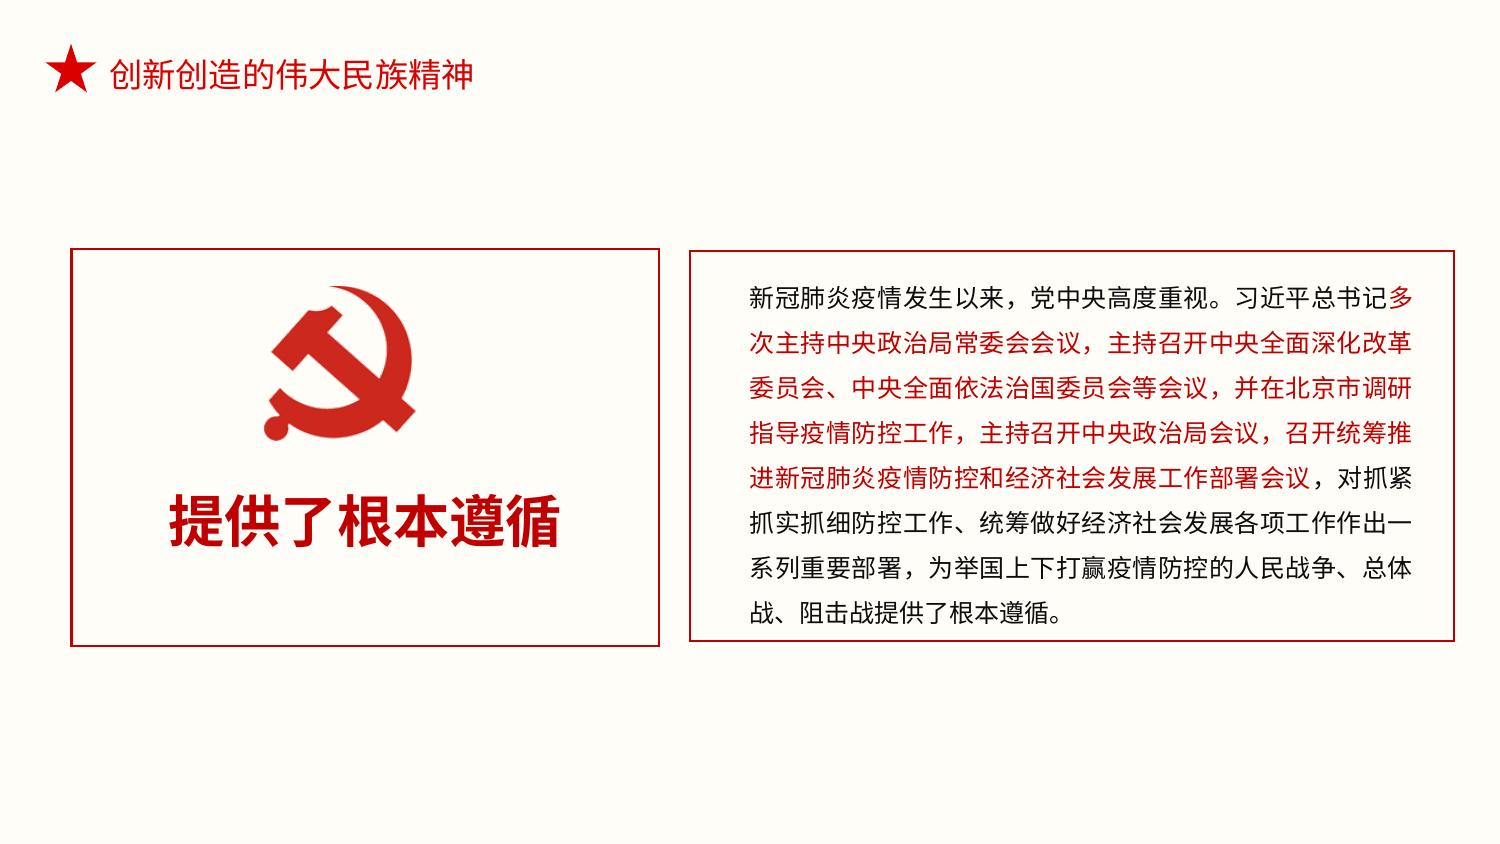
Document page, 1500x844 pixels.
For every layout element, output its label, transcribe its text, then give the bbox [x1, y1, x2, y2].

text_box 新冠肺炎疫情发生以来，党中央高度重视。习近平总书记多次主持中央政治局常委会会议，主持召开中央全面深化改革委员会、中央全面依法治国委员会等会议，并在北京市调研指导疫情防控工作，主持召开中央政治局会议，召开统筹推进新冠肺炎疫情防控和经济社会发展工作部署会议，对抓紧抓实抓细防控工作、统筹做好经济社会发展各项工作作出一系列重要部署，为举国上下打赢疫情防控的人民战争、总体战、阻击战提供了根本遵循。 [734, 260, 1429, 635]
picture [264, 286, 416, 441]
text_box [689, 250, 1455, 642]
text_box [70, 248, 660, 647]
